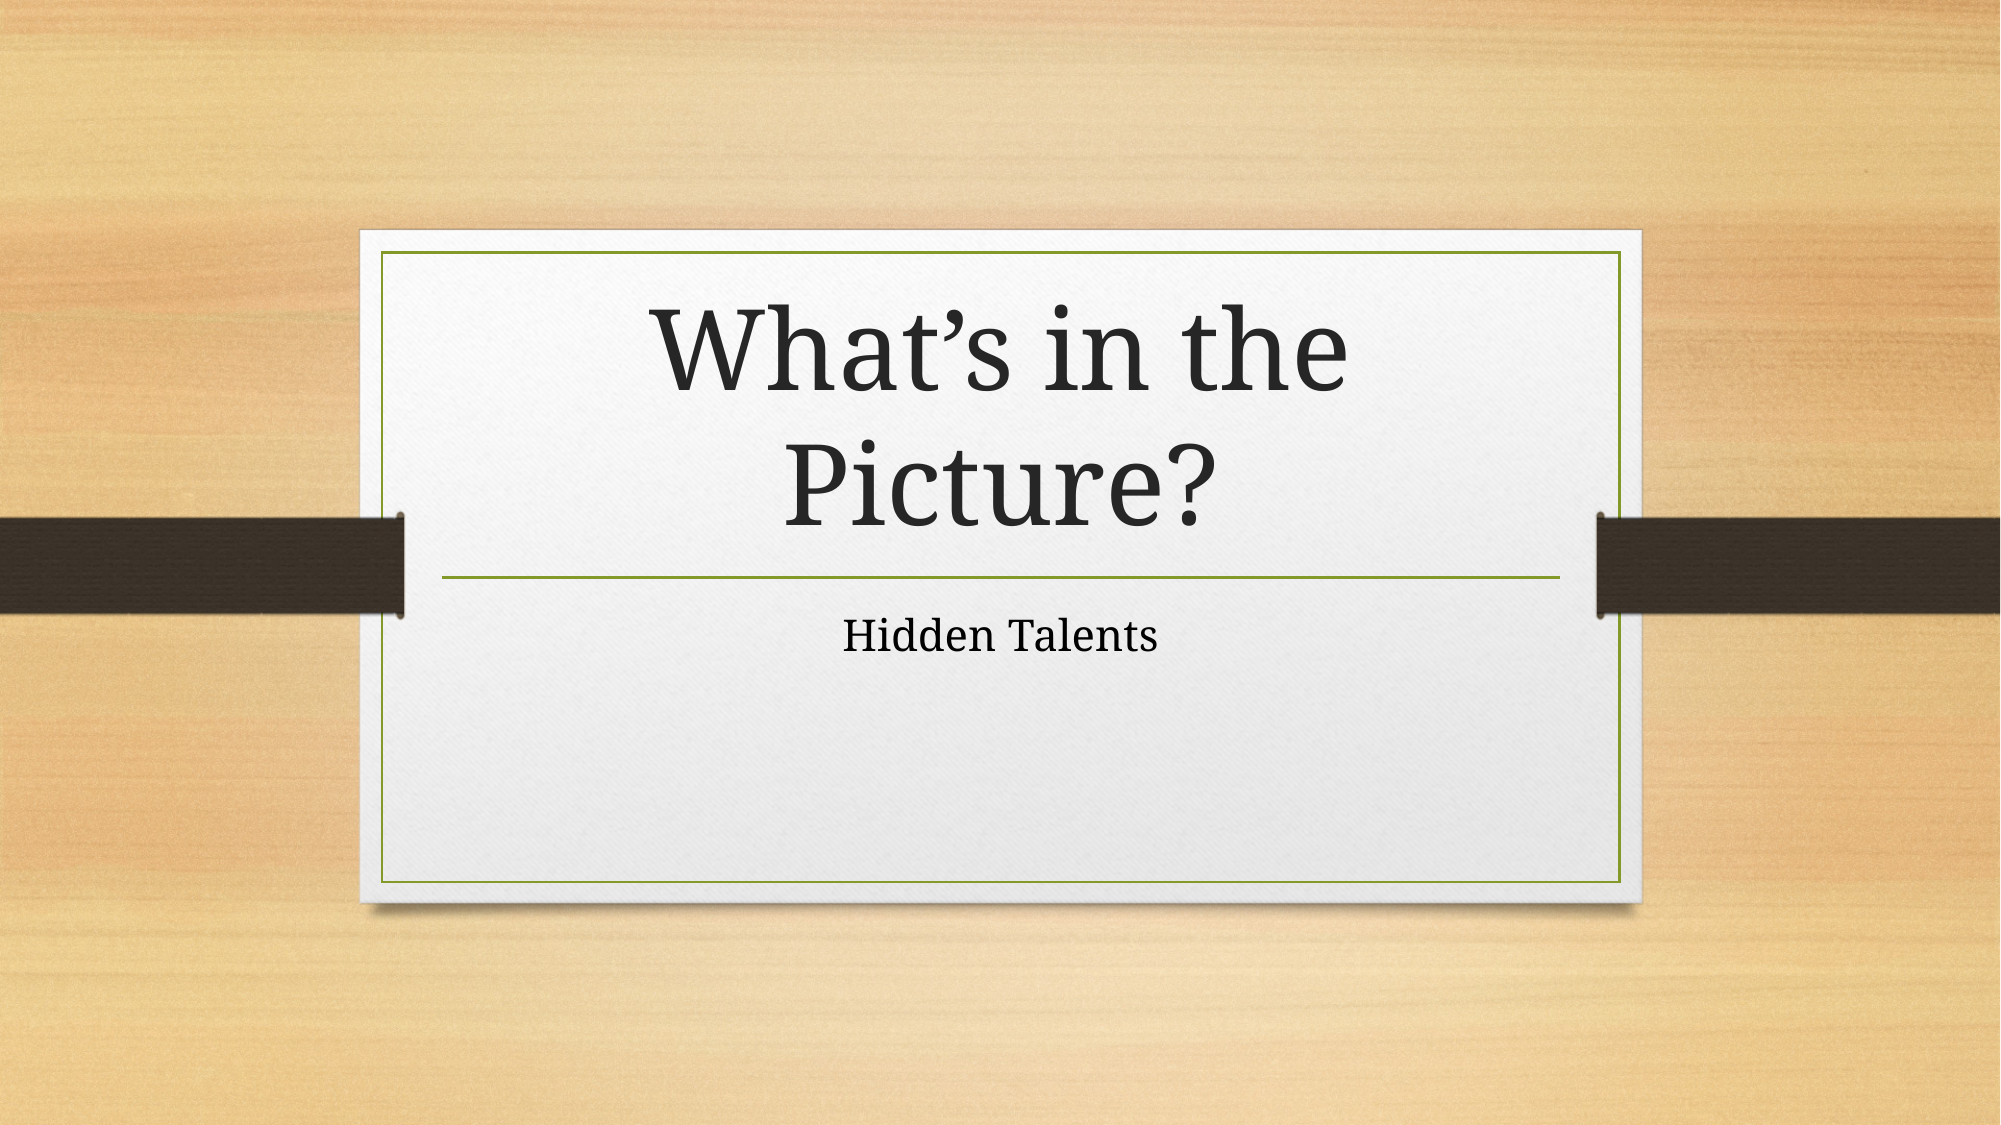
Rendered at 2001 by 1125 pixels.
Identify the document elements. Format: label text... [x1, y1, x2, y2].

picture [0, 0, 2001, 1125]
title What’s in the Picture? [441, 306, 1560, 556]
subtitle Hidden Talents [441, 600, 1560, 817]
